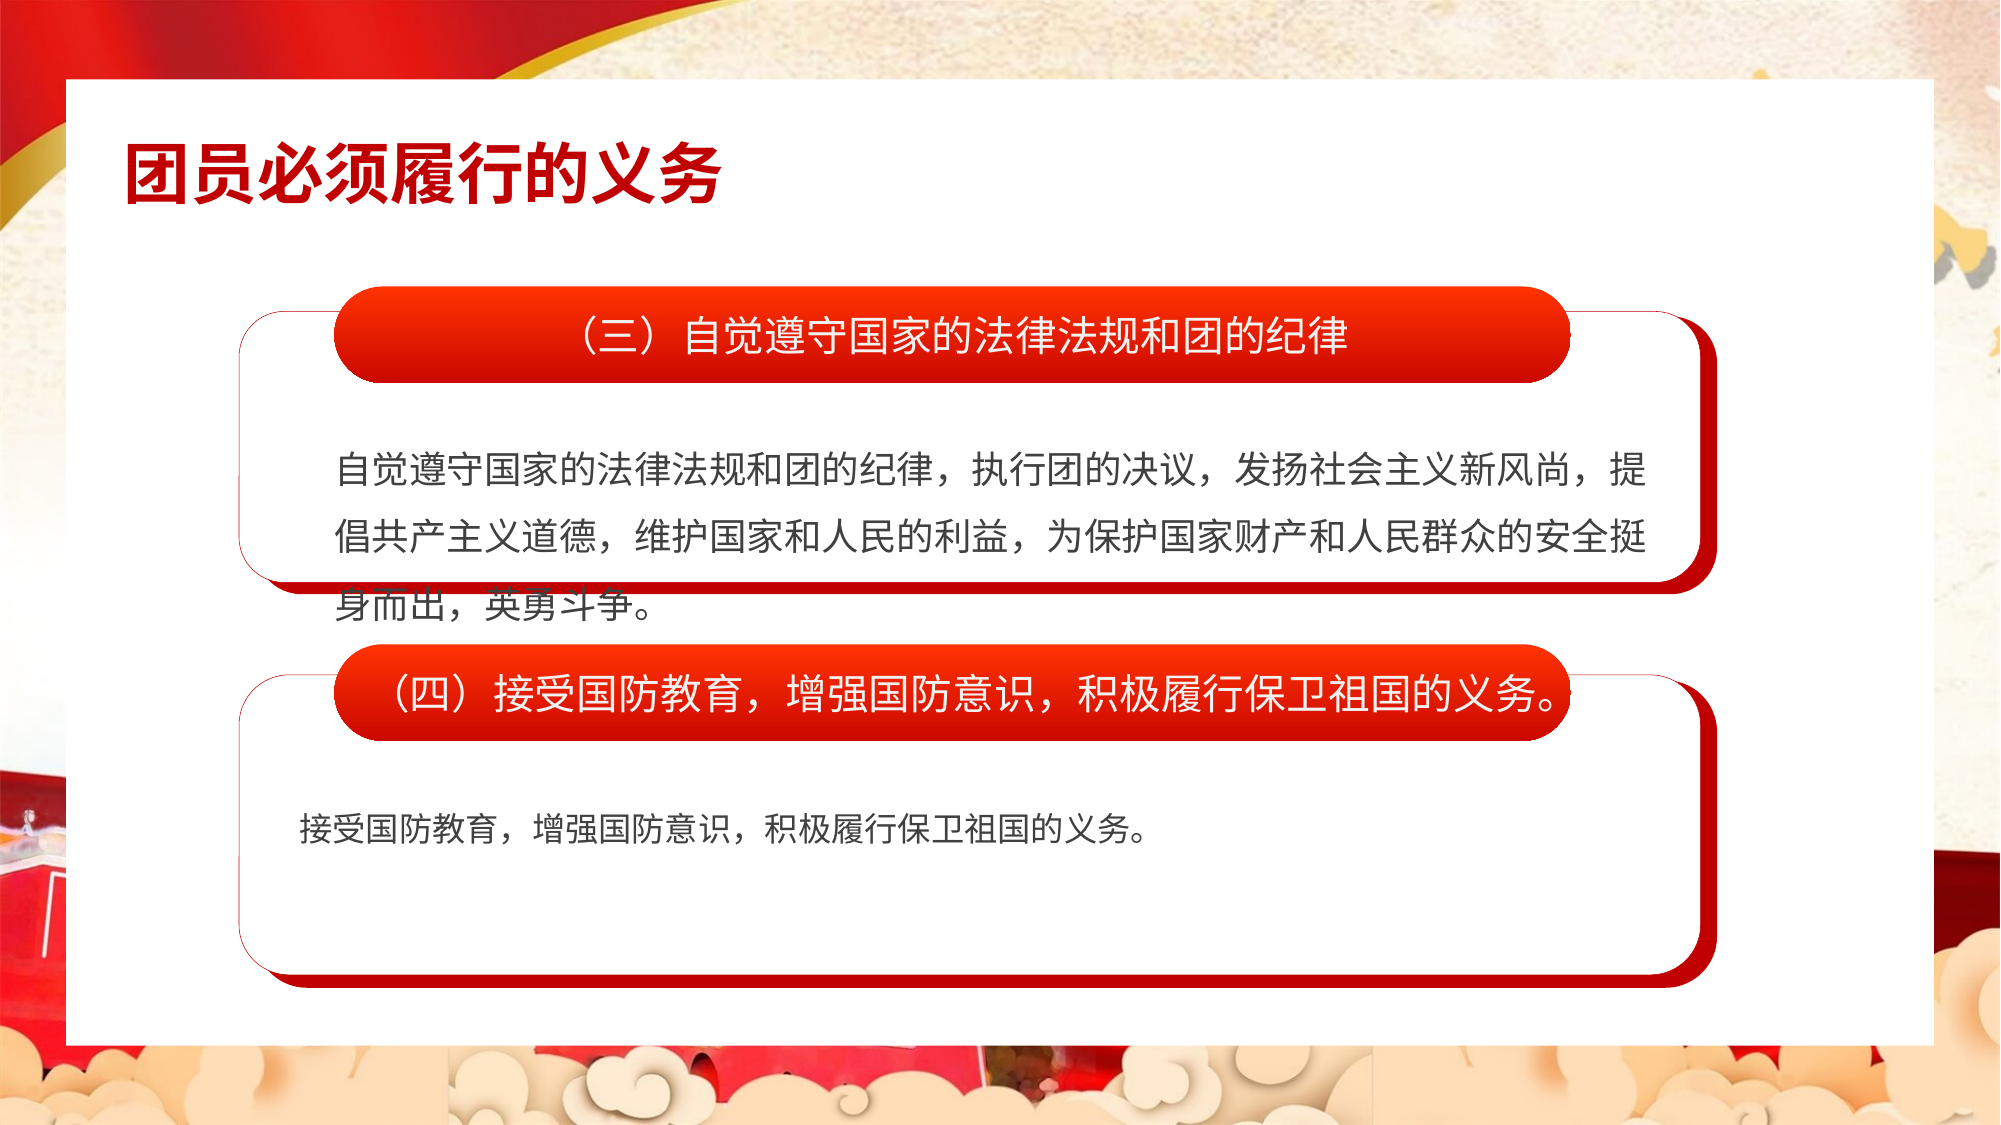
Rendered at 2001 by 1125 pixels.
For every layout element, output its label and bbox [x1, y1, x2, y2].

text_box [239, 674, 1718, 988]
picture [0, 0, 2000, 1125]
text_box [239, 311, 1718, 595]
